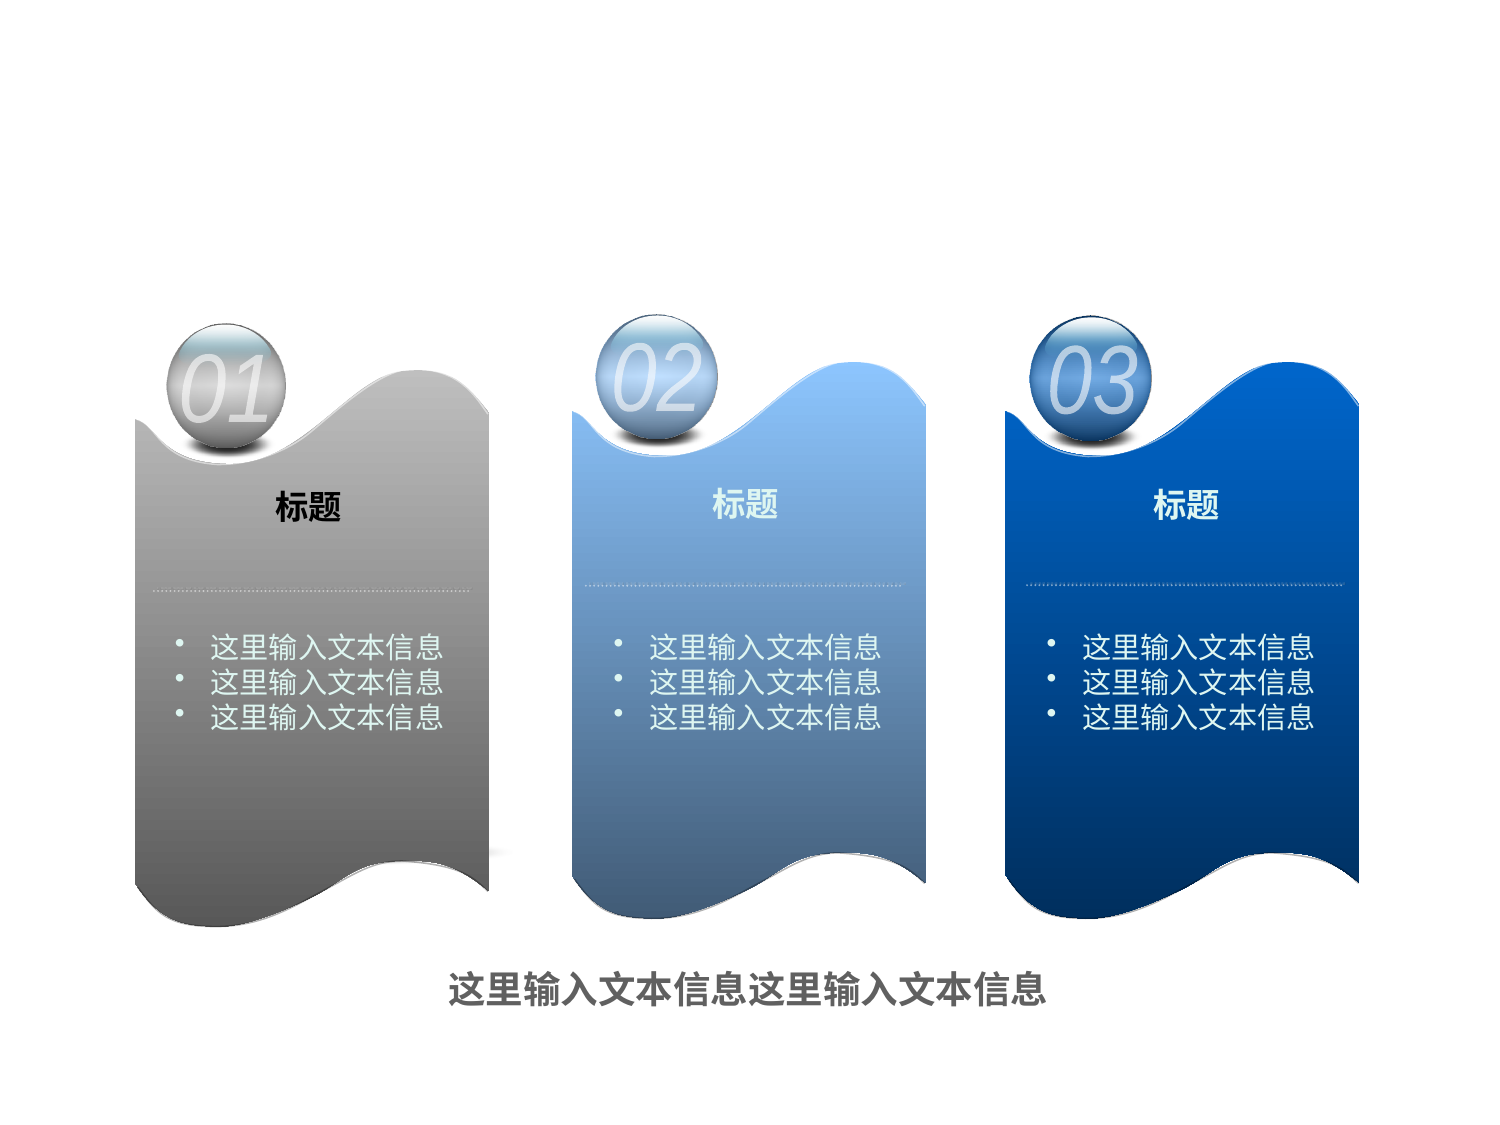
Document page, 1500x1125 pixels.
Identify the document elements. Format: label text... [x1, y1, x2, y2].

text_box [1005, 357, 1360, 920]
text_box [134, 365, 522, 928]
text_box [166, 322, 286, 459]
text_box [595, 313, 718, 450]
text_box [571, 357, 926, 920]
text_box 这里输入文本信息这里输入文本信息 [163, 958, 1333, 1019]
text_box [1029, 315, 1152, 452]
